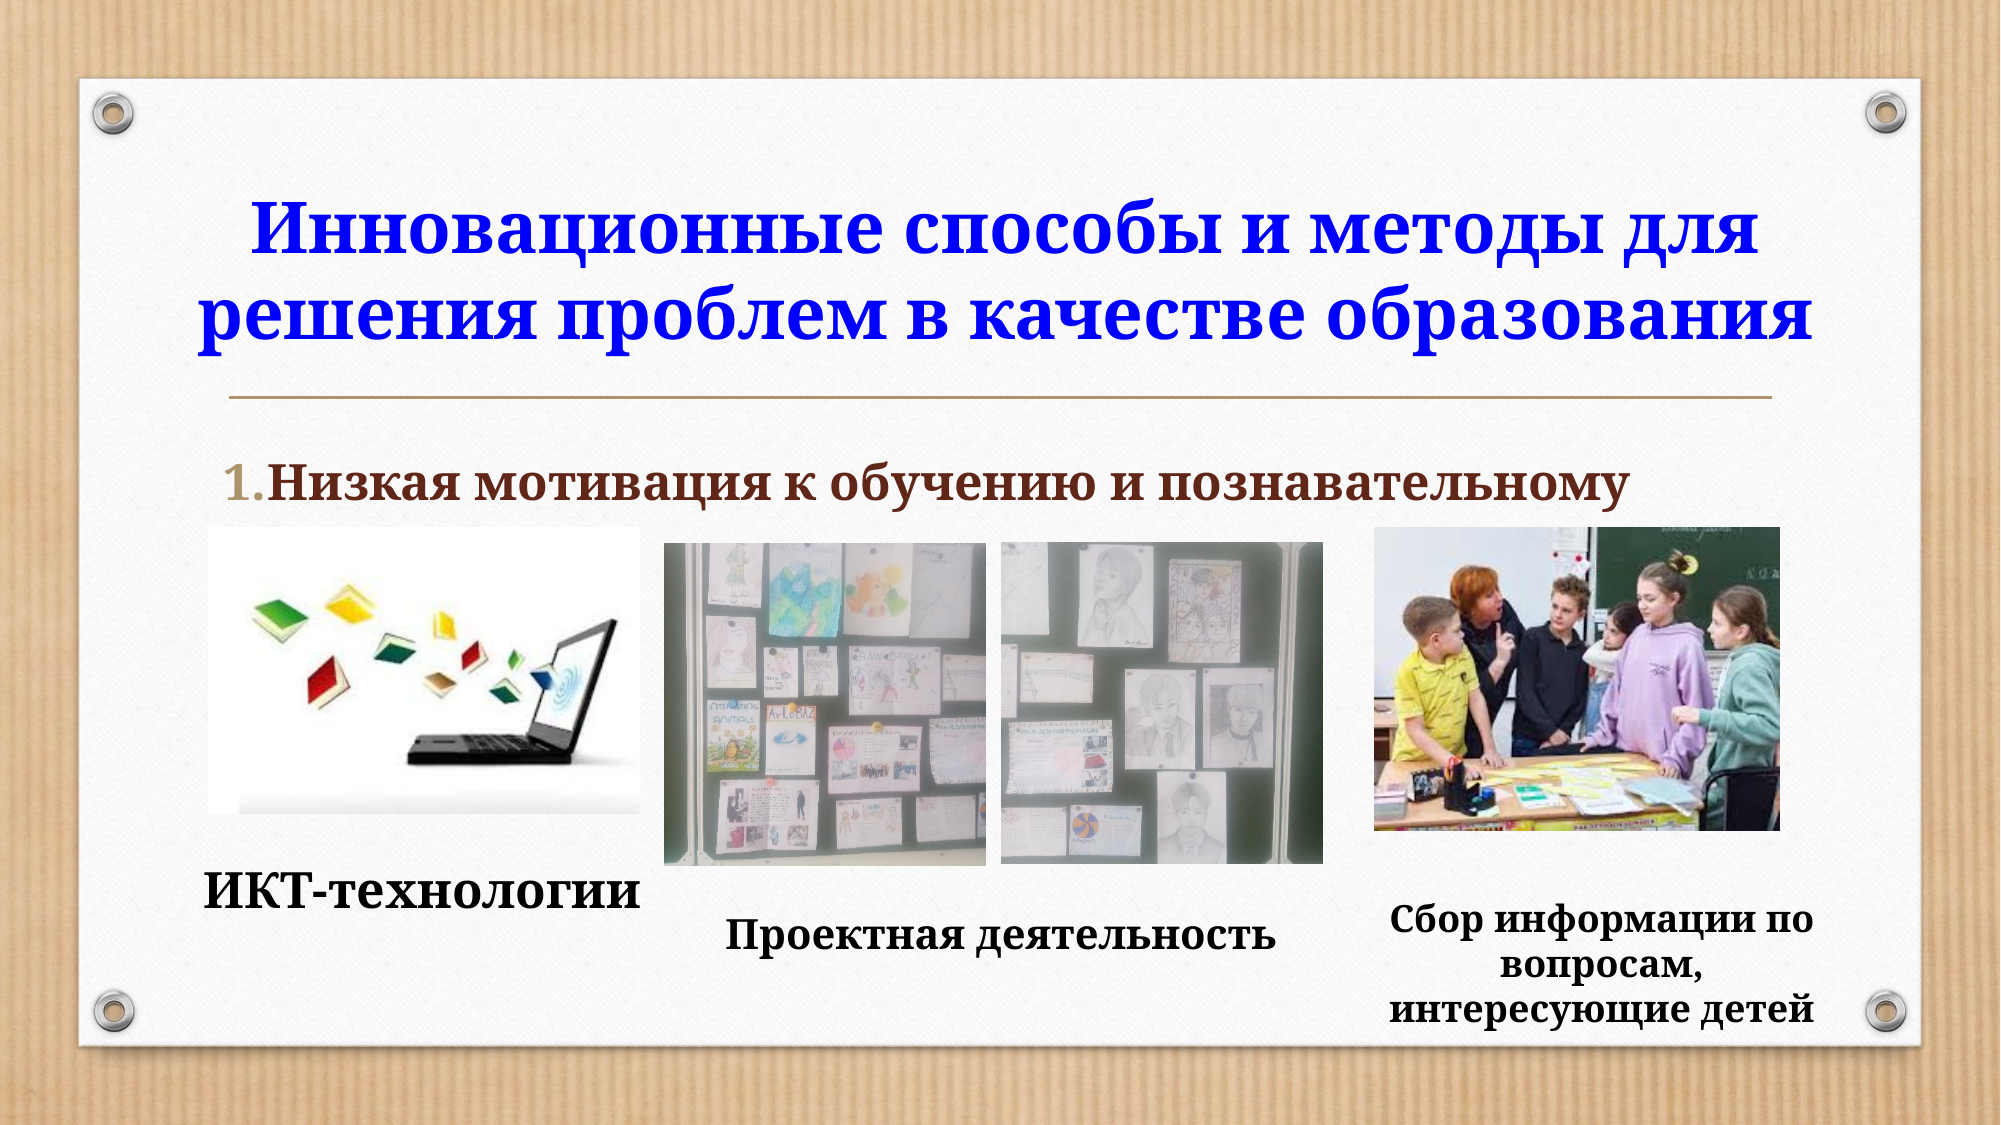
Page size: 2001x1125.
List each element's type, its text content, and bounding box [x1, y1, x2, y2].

title Инновационные способы и методы для решения проблем в качестве образования [176, 161, 1835, 375]
text_box Проектная деятельность [699, 900, 1302, 966]
text_box Сбор информации по вопросам, интересующие детей [1339, 887, 1865, 1038]
picture [0, 0, 2001, 1125]
text_box ИКТ-технологии [176, 851, 668, 926]
list Низкая мотивация к обучению и познавательному процессу: [208, 412, 1780, 994]
